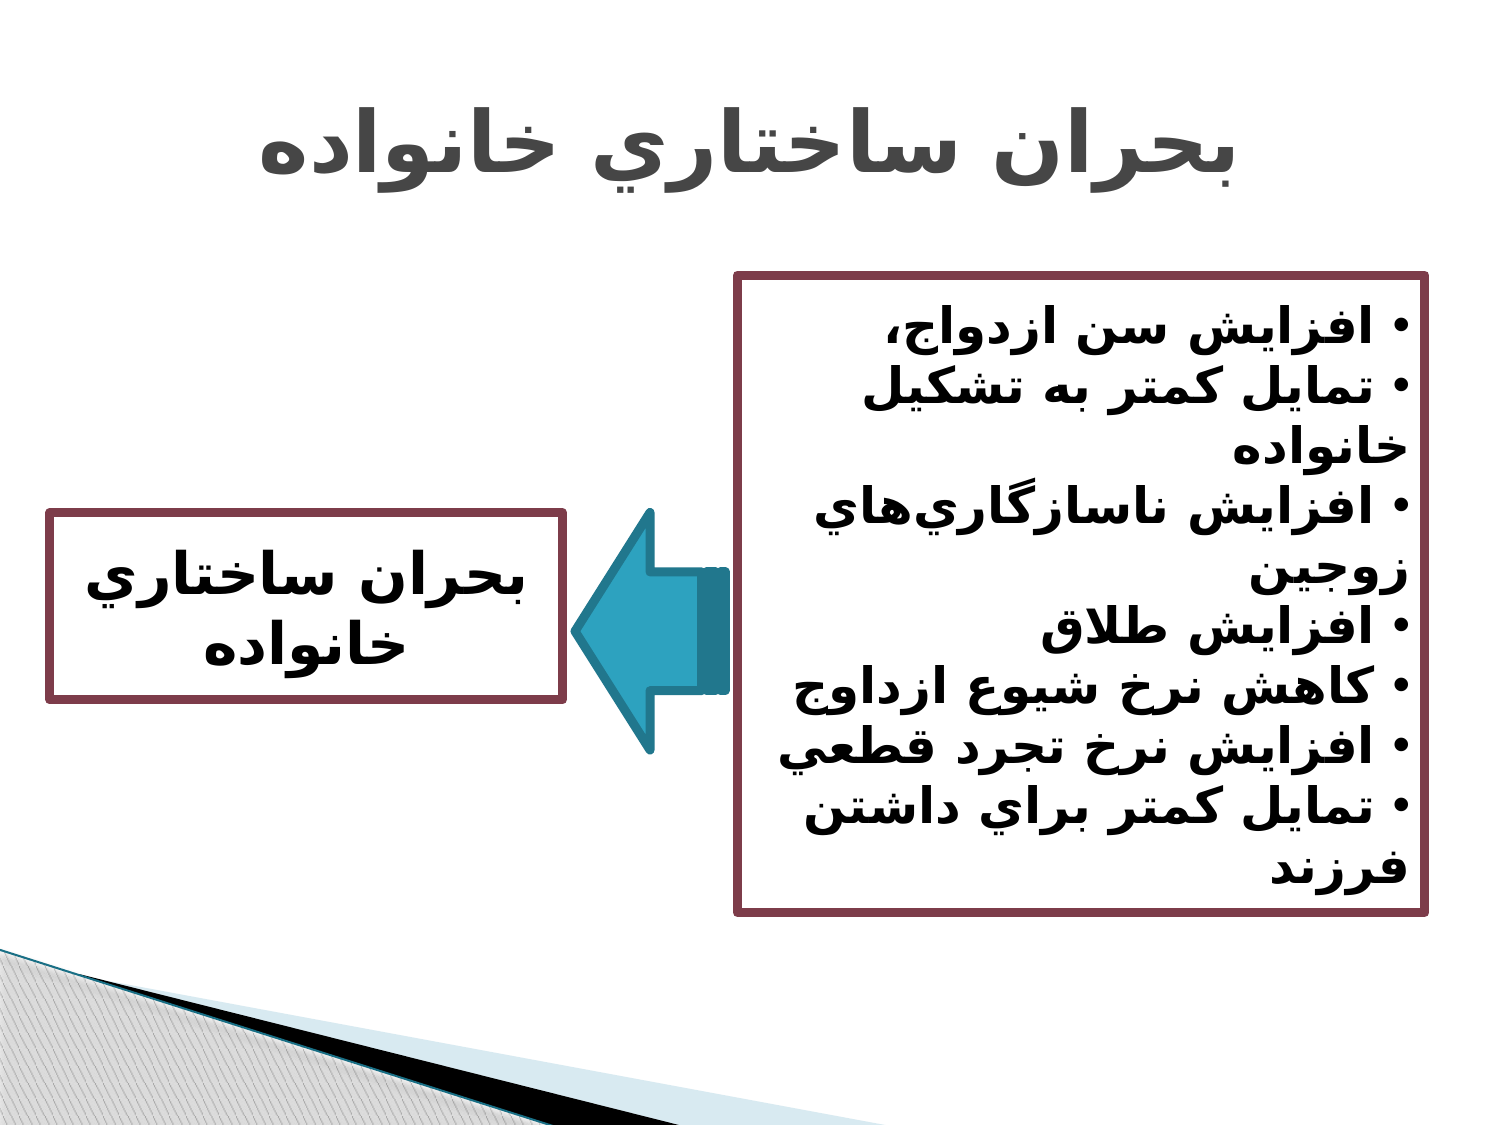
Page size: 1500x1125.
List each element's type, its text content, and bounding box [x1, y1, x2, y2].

text_box بحران ساختاري خانواده [45, 508, 567, 704]
text_box [570, 508, 730, 755]
text_box افزايش سن ازدواج، تمايل كمتر به تشكيل خانواده افزايش ناسازگاري‌هاي زوجين افزايش طلاق كاهش نرخ شيوع ازداوج افزايش نرخ تجرد قطعي تمايل كمتر براي داشتن فرزند [733, 271, 1429, 917]
title بحران ساختاري خانواده [75, 45, 1425, 233]
